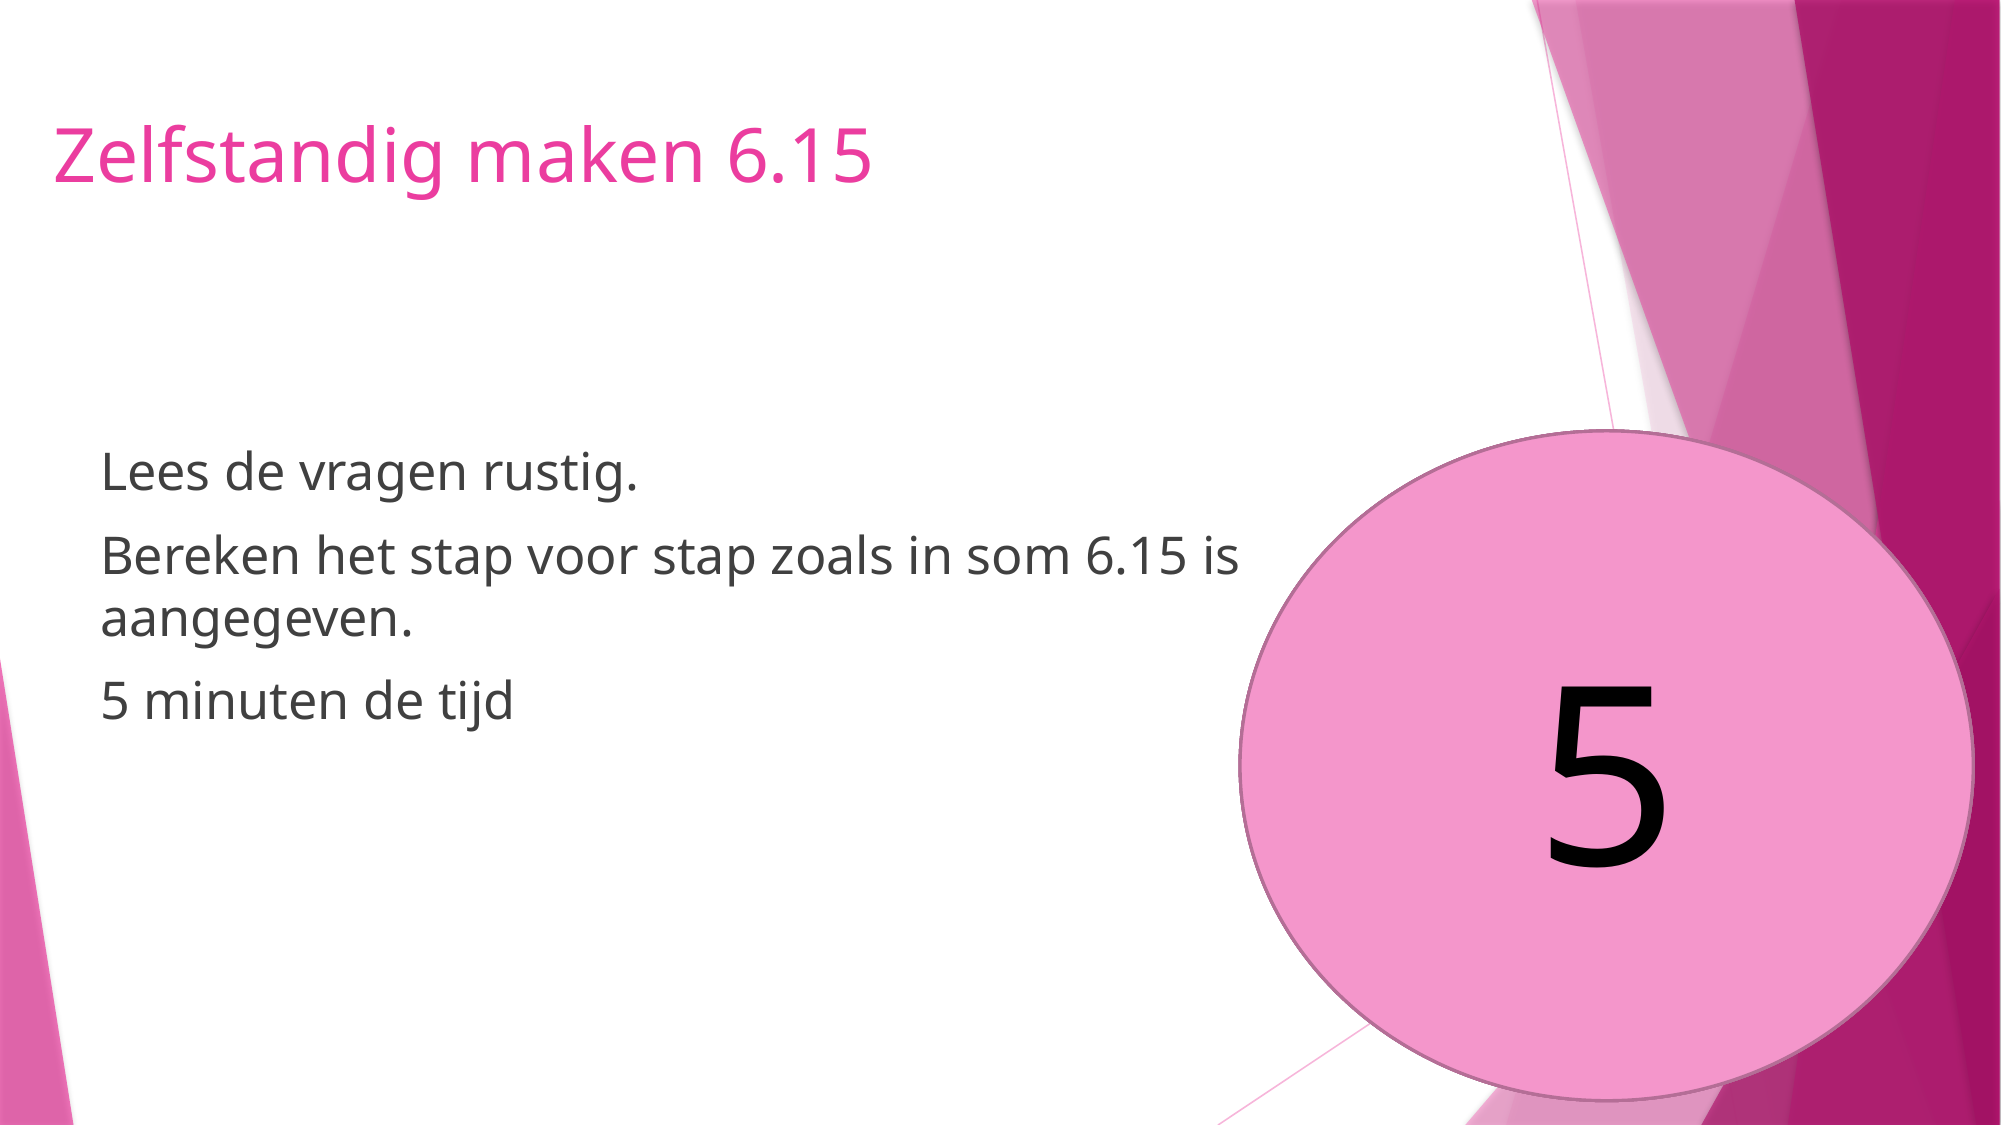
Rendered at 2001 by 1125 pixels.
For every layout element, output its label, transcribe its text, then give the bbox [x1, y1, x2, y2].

list Lees de vragen rustig. Bereken het stap voor stap zoals in som 6.15 is aangegeven. 5 minuten de tijd [85, 348, 1290, 1125]
text_box 5 [1238, 429, 1975, 1103]
title Zelfstandig maken 6.15 [38, 99, 1614, 317]
